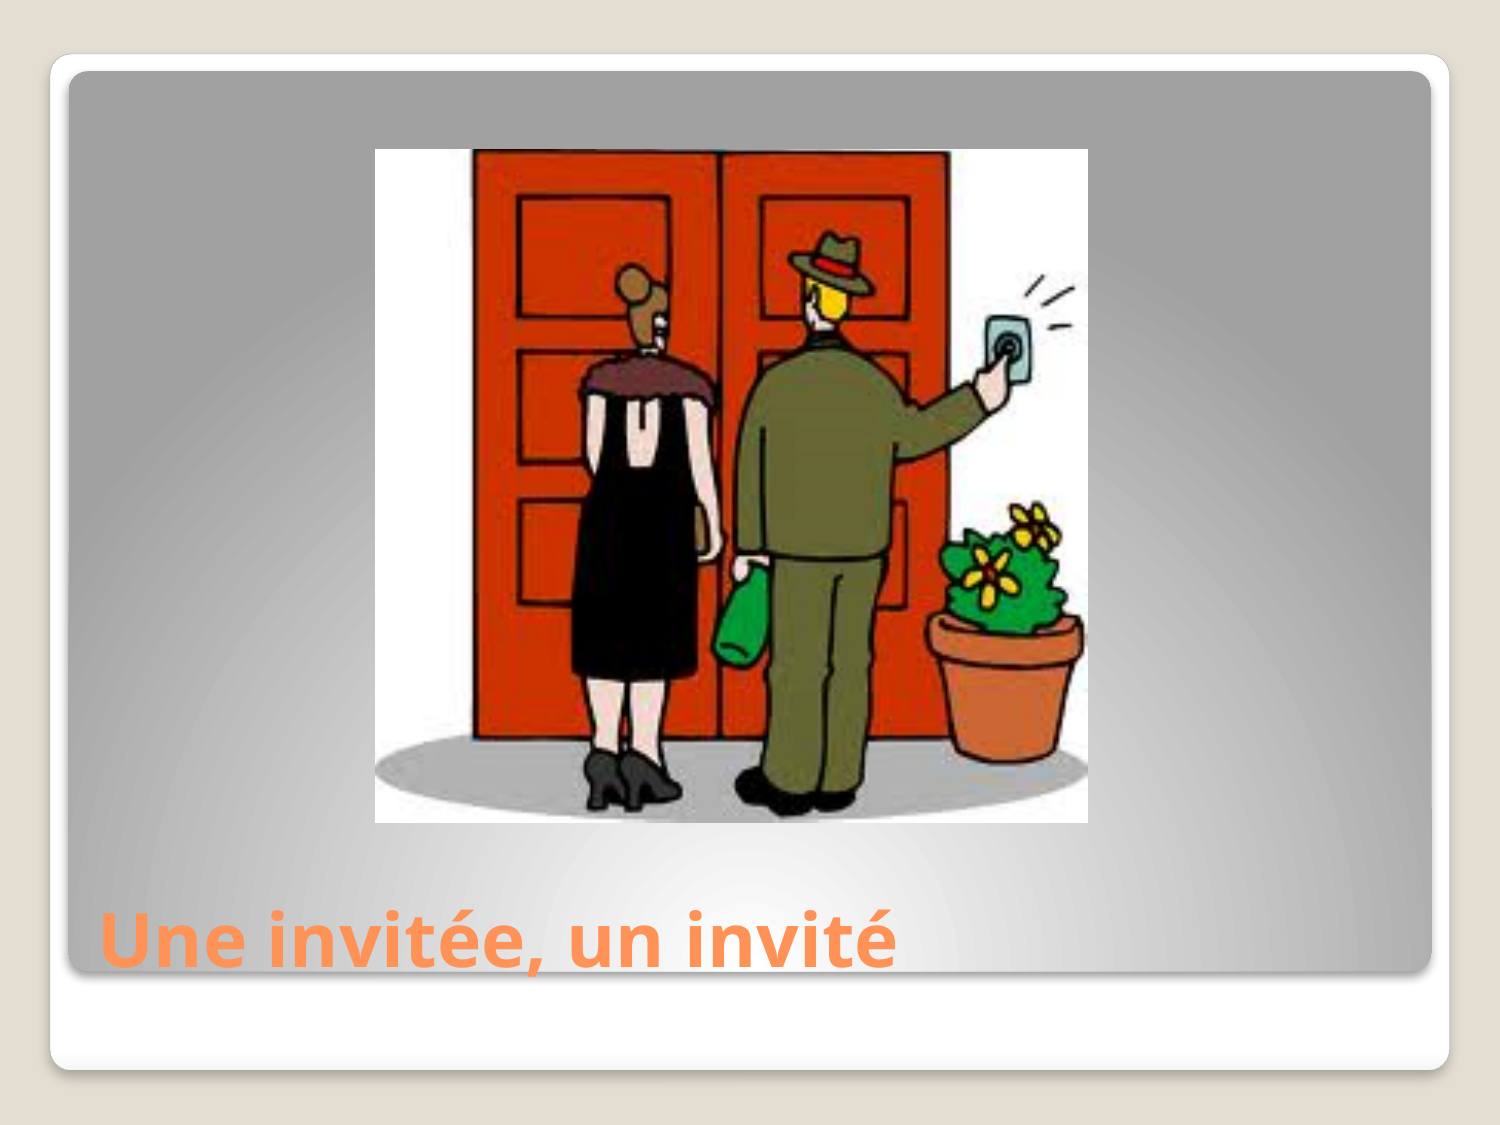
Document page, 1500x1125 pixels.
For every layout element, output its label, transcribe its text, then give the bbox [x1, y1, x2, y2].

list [374, 149, 1088, 823]
title Une invitée, un invité [82, 817, 1425, 990]
